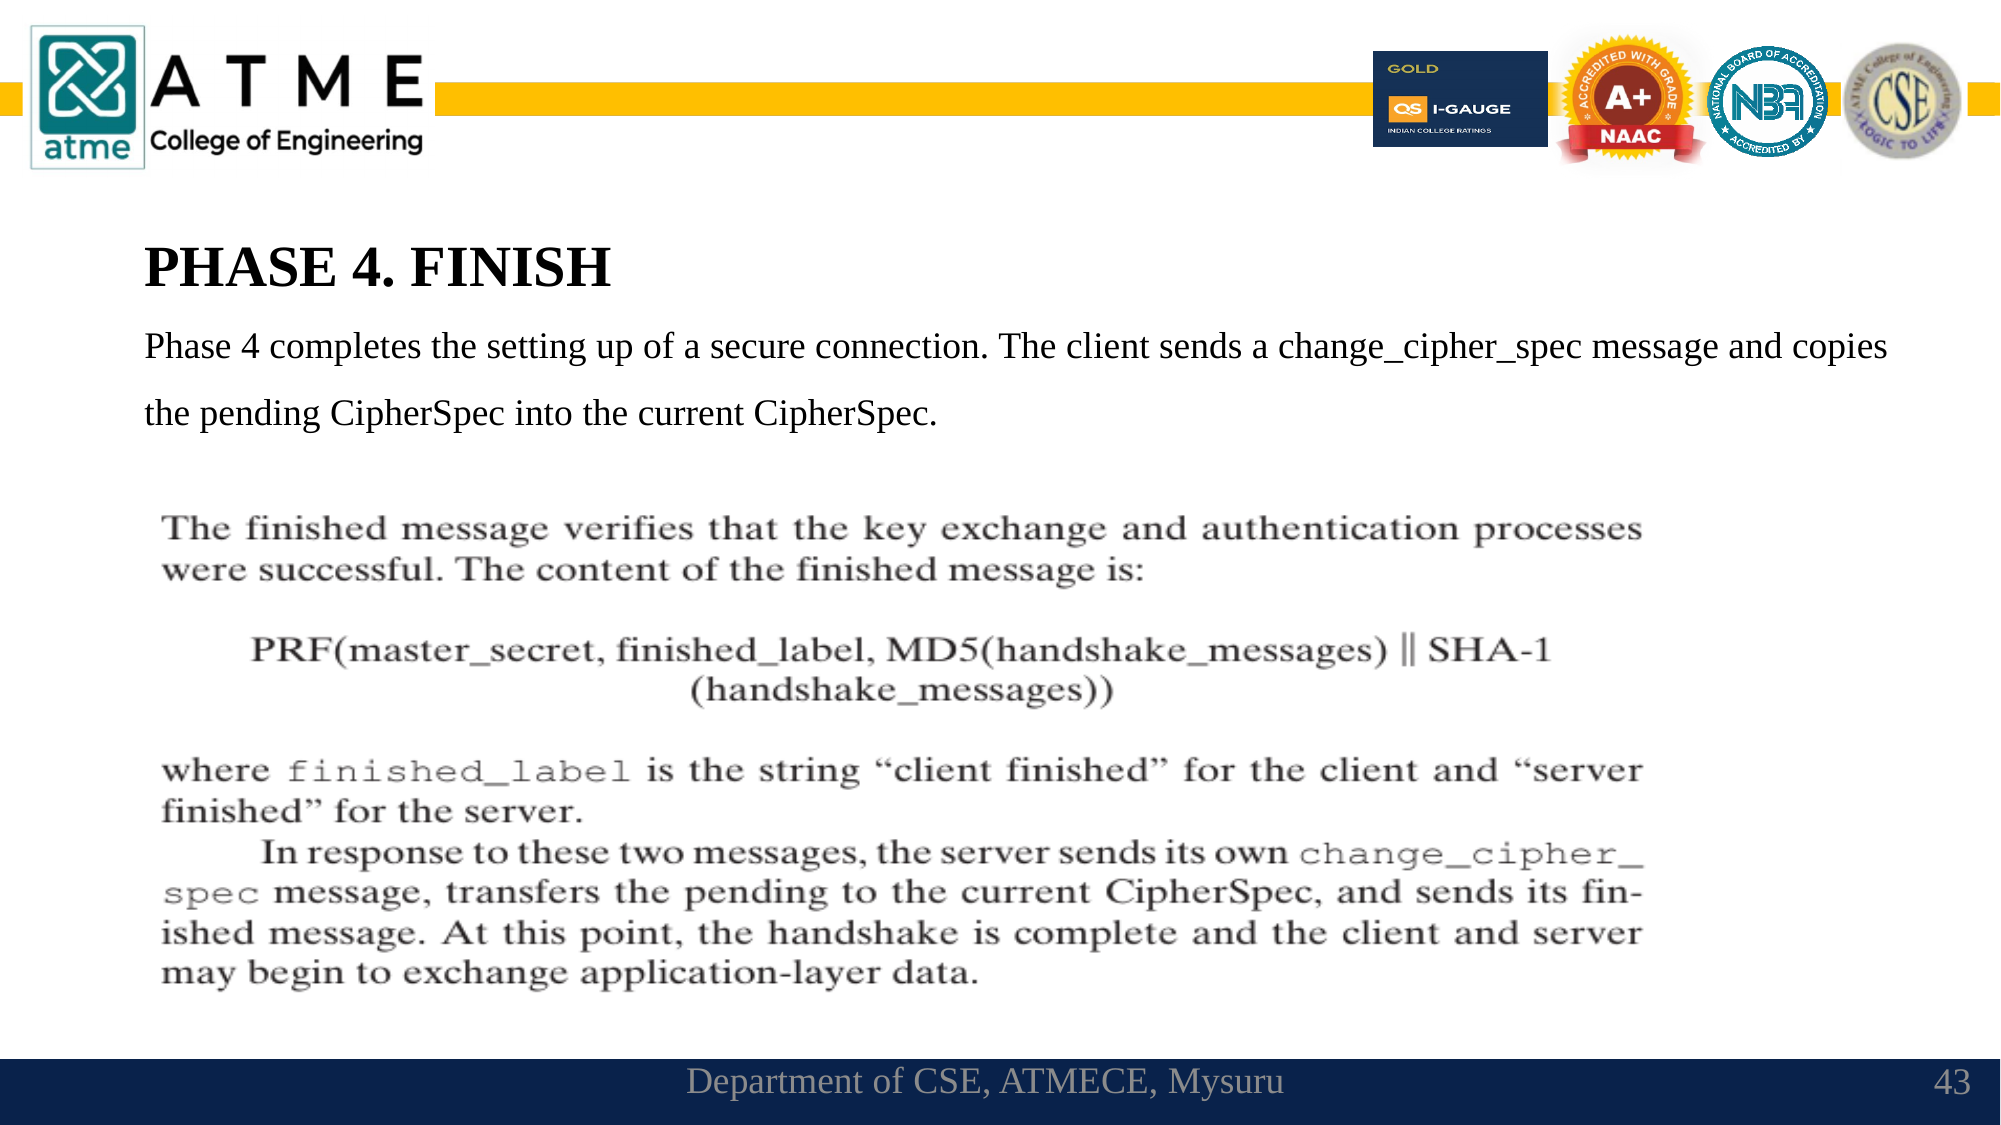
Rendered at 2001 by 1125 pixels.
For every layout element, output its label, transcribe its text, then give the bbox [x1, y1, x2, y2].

picture [0, 1059, 2001, 1125]
picture [1373, 20, 1828, 180]
footer Department of CSE, ATMECE, Mysuru [501, 1056, 1470, 1102]
picture [22, 15, 435, 178]
text_box PHASE 4. FINISH Phase 4 completes the setting up of a secure connection. The client sends a change_cipher_spec message and copies the pending CipherSpec into the current CipherSpec. [129, 185, 1919, 441]
picture [48, 501, 1738, 1006]
slide_number 43 [1511, 1057, 1972, 1103]
picture [1840, 26, 1968, 176]
